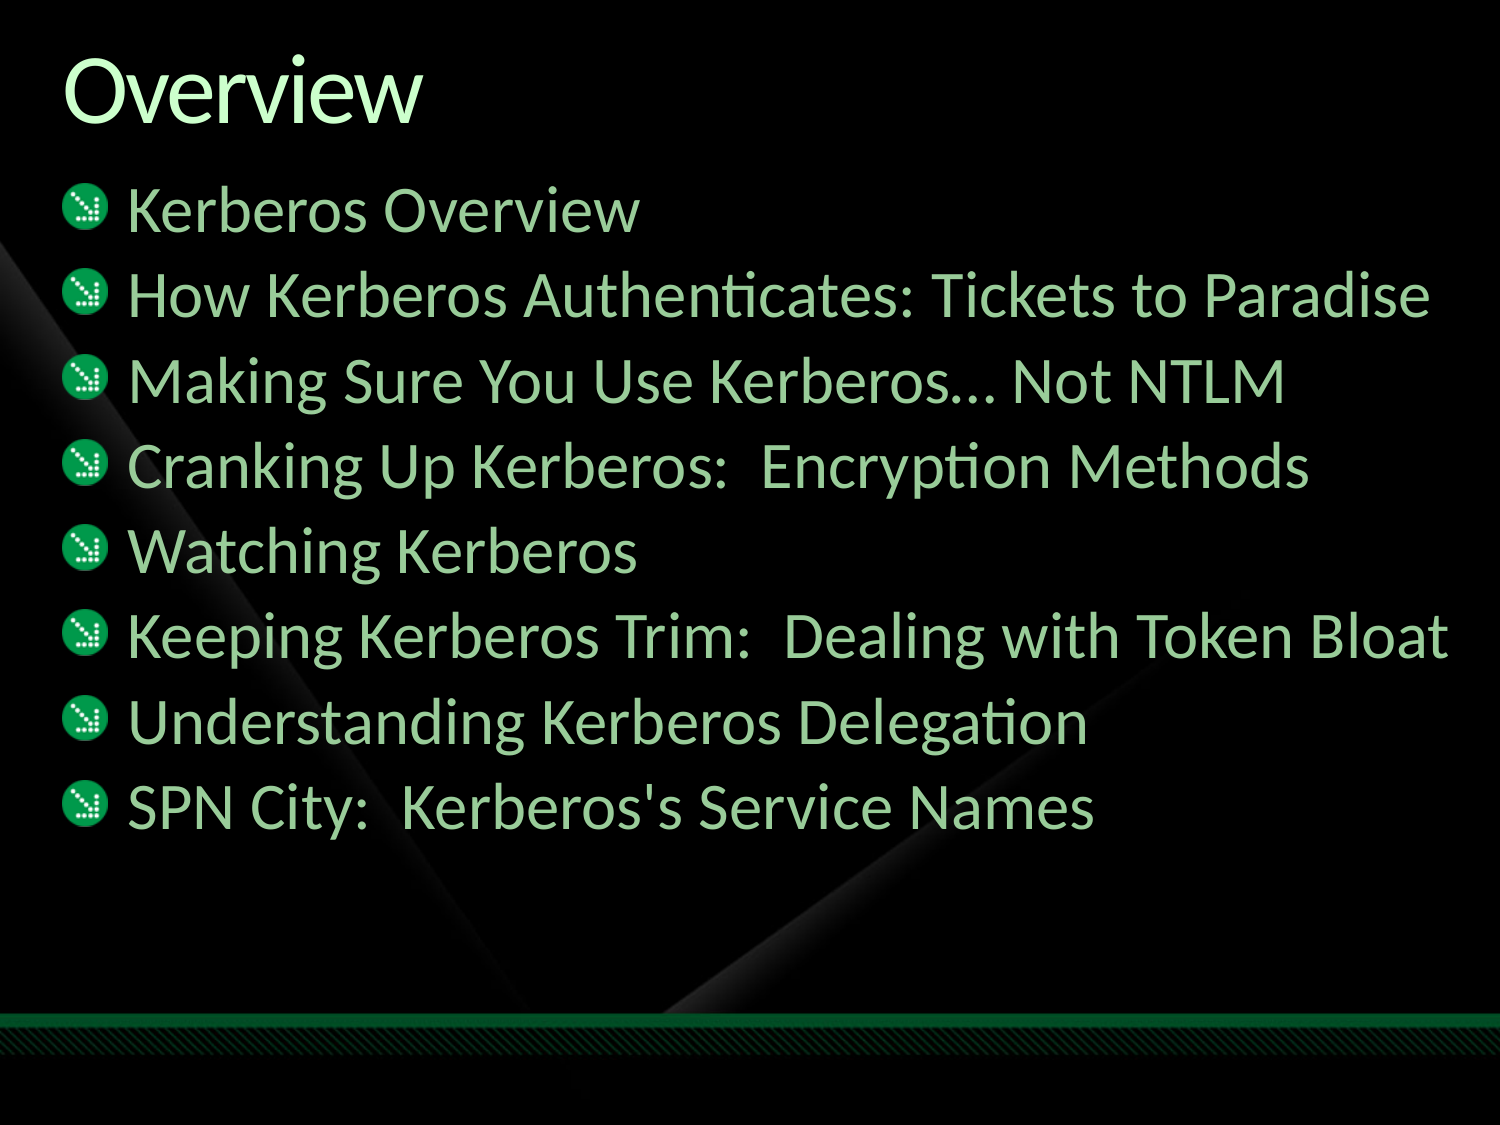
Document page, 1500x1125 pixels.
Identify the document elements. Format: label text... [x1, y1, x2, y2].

title Overview [62, 37, 1438, 147]
list Kerberos Overview How Kerberos Authenticates: Tickets to Paradise Making Sure You Use Kerberos… Not NTLM Cranking Up Kerberos: Encryption Methods Watching Kerberos Keeping Kerberos Trim: Dealing with Token Bloat Understanding Kerberos Delegation SPN City: Kerberos's Service Names [62, 174, 1500, 924]
picture [0, 0, 1500, 1125]
